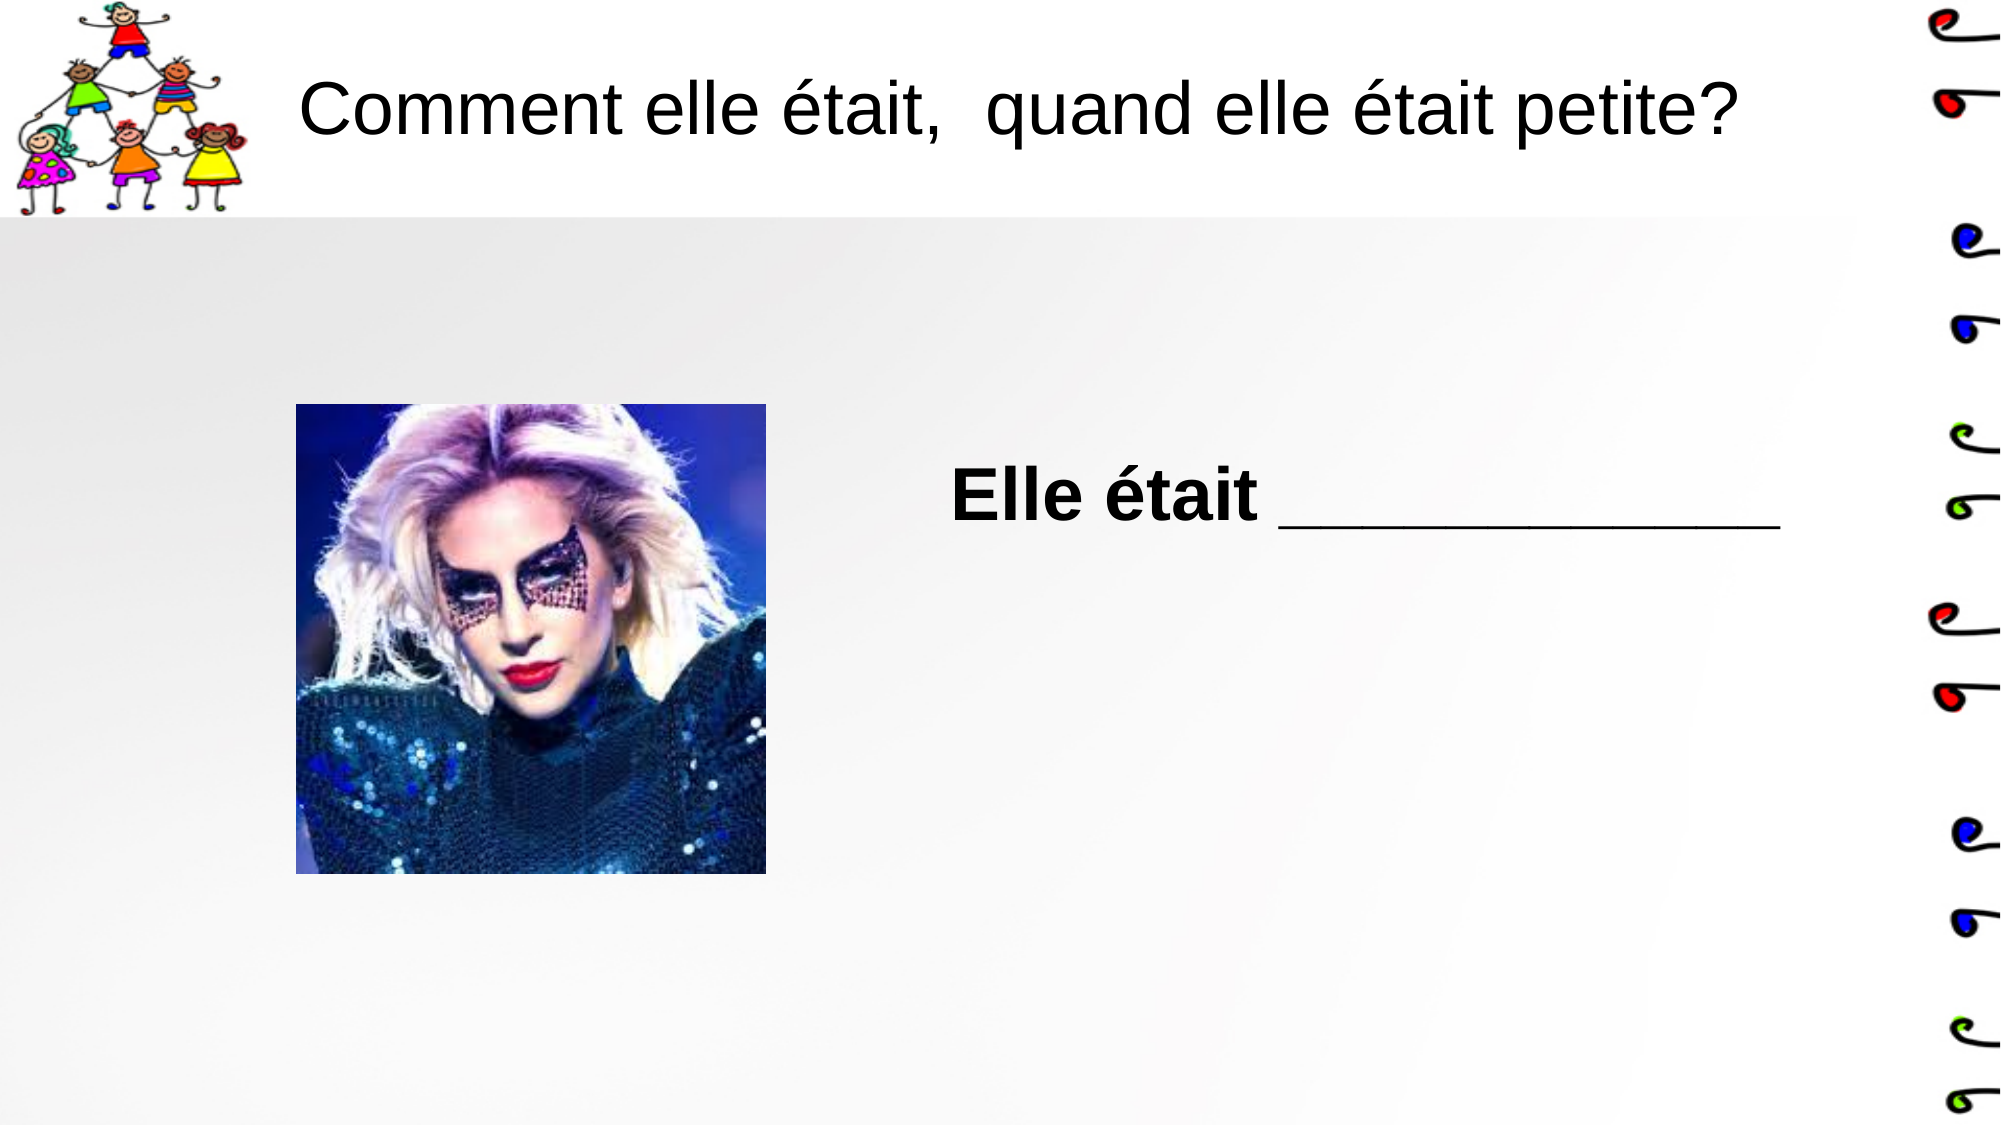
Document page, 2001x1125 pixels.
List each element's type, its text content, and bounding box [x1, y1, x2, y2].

title Comment elle était, quand elle était petite? [283, 16, 1951, 192]
picture [0, 0, 2001, 1125]
text_box Elle était ____________ [935, 438, 1872, 609]
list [295, 404, 766, 874]
